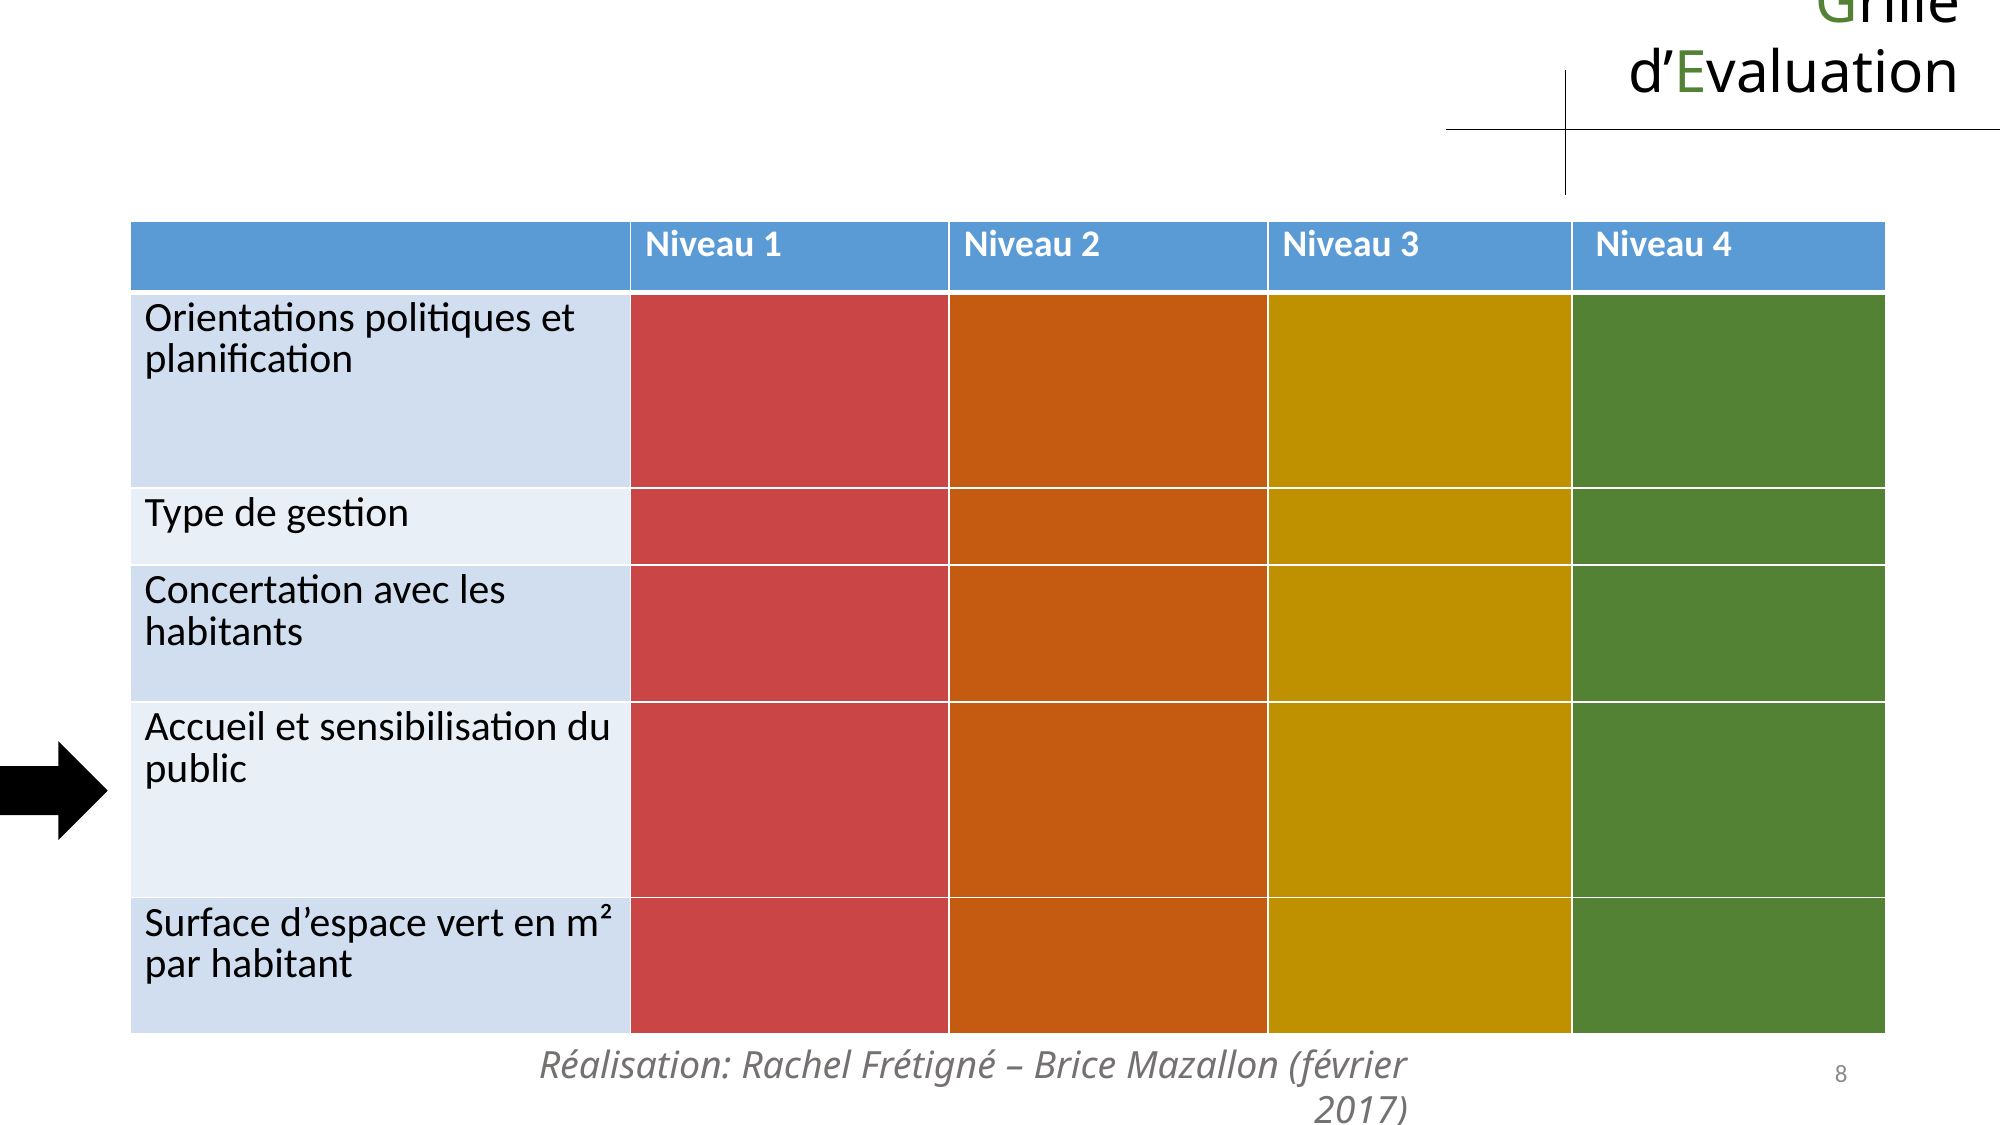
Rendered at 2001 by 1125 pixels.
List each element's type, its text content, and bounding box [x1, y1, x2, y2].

table_cell [950, 489, 1267, 564]
table_cell Type de gestion [131, 489, 630, 564]
table_cell [1269, 898, 1571, 1033]
table_cell Surface d’espace vert en m² par habitant [131, 898, 630, 1033]
table_cell [950, 703, 1267, 897]
table_header Niveau 1 [631, 222, 948, 290]
slide_number 8 [1412, 1042, 1863, 1103]
table_cell Orientations politiques et planification [131, 295, 630, 487]
table_cell Accueil et sensibilisation du public [131, 703, 630, 897]
table_cell [950, 295, 1267, 487]
text_box [0, 741, 108, 841]
table_cell [1269, 566, 1571, 701]
table_cell [631, 295, 948, 487]
text_box Grille d’Evaluation [1599, 0, 1975, 70]
table_cell Concertation avec les habitants [131, 566, 630, 701]
table_header [131, 222, 630, 290]
table_cell [1269, 295, 1571, 487]
table_header Niveau 3 [1269, 222, 1571, 290]
table_cell [1573, 703, 1885, 897]
table_cell [631, 703, 948, 897]
table_cell [1269, 703, 1571, 897]
table_cell [1573, 566, 1885, 701]
table_cell [631, 566, 948, 701]
text_box Réalisation: Rachel Frétigné – Brice Mazallon (février 2017) [479, 1034, 1423, 1125]
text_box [1445, 70, 2000, 196]
table_header Niveau 2 [950, 222, 1267, 290]
table_cell [631, 898, 948, 1033]
table_cell [1269, 489, 1571, 564]
table_cell [1573, 295, 1885, 487]
table_cell [1573, 898, 1885, 1033]
table_cell [950, 898, 1267, 1033]
table_header Niveau 4 [1573, 222, 1885, 290]
table_cell [631, 489, 948, 564]
table_cell [1573, 489, 1885, 564]
table_cell [950, 566, 1267, 701]
